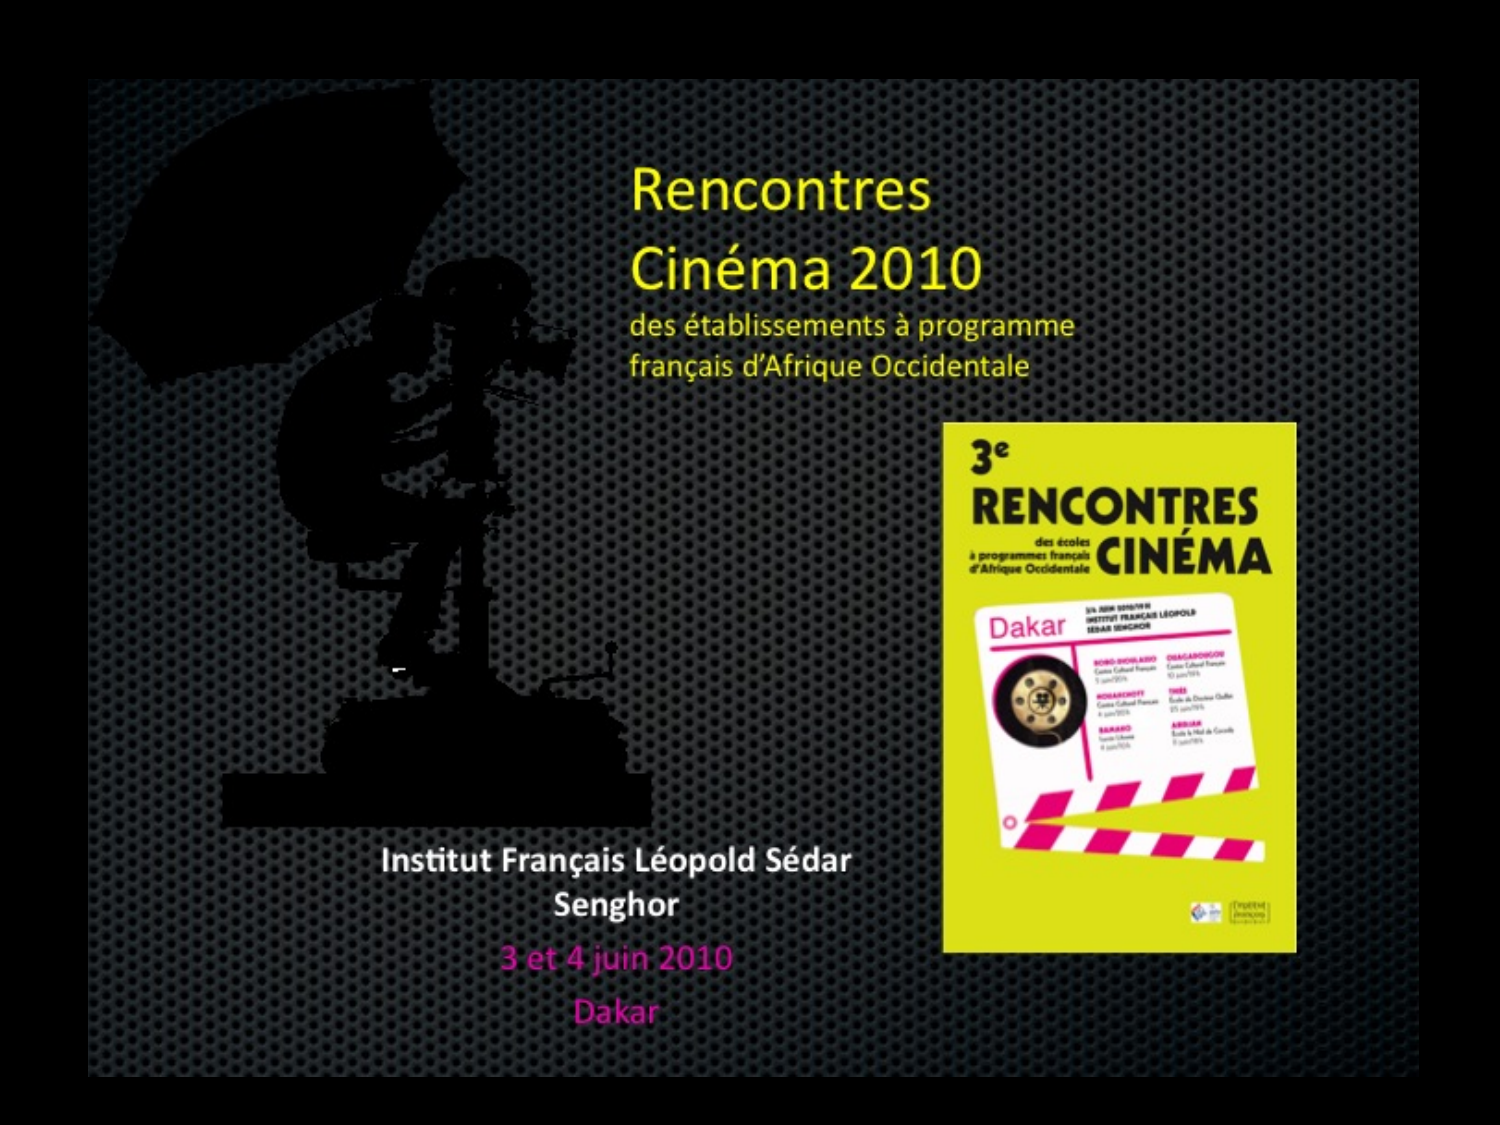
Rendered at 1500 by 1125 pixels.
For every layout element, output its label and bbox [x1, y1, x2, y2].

list [0, 79, 1500, 1078]
